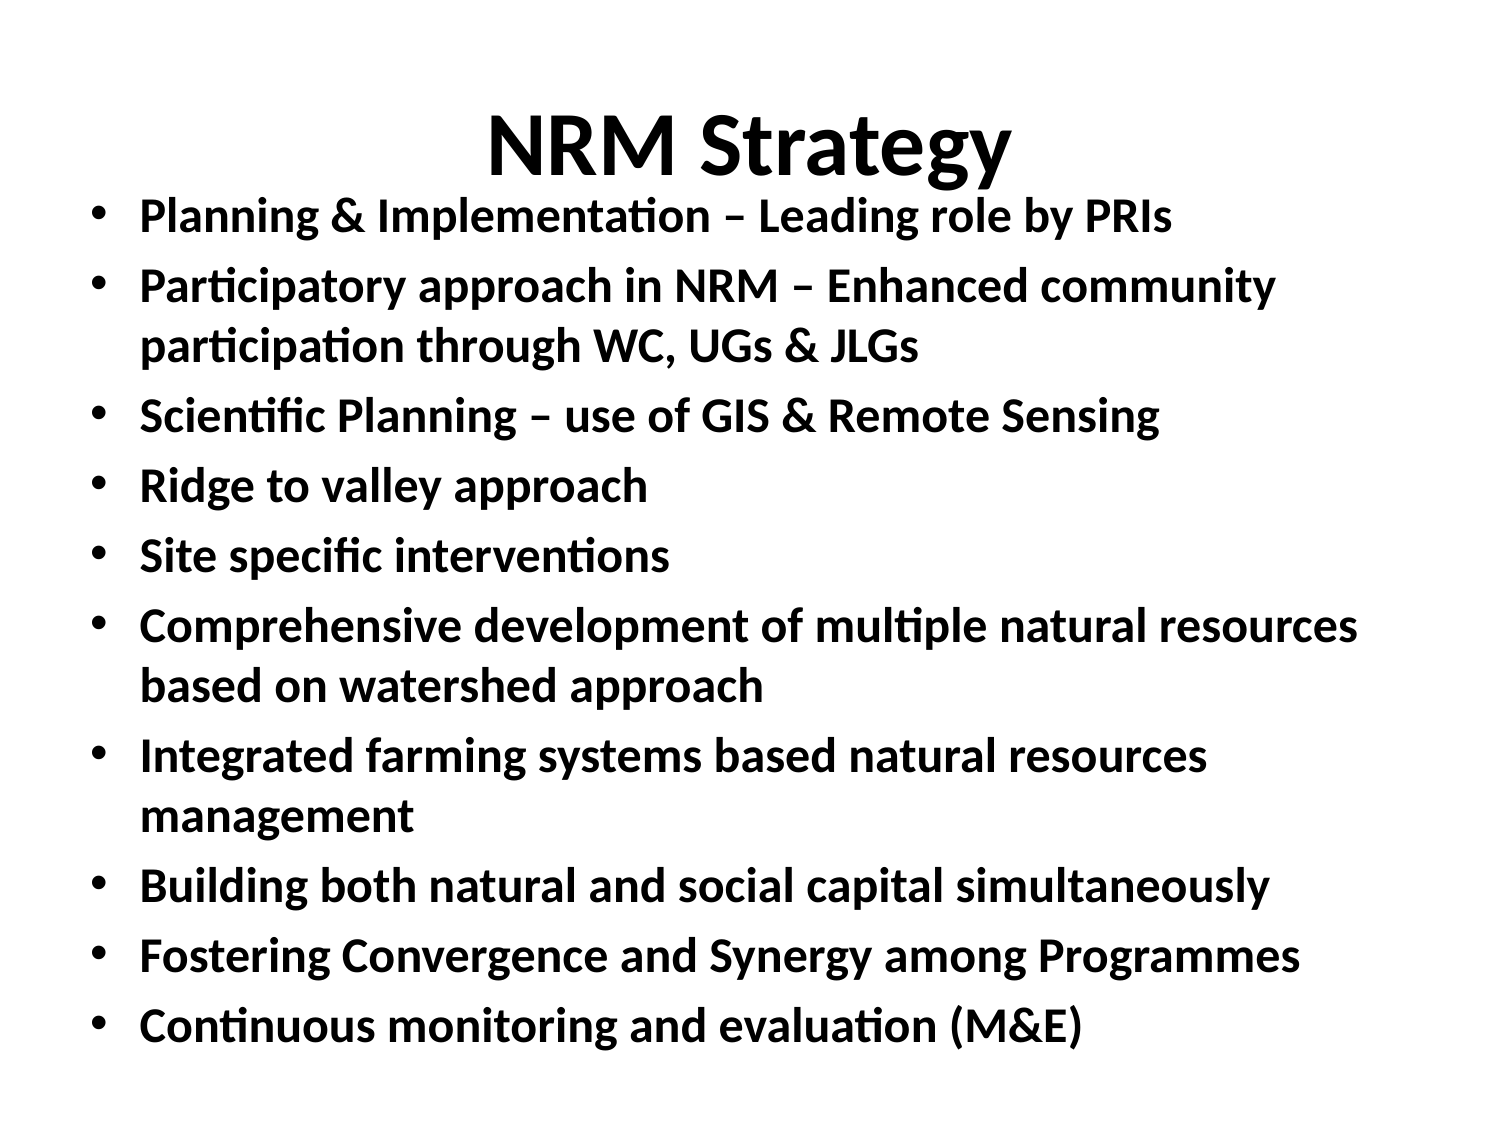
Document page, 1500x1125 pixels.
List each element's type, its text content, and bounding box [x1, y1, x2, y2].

list Planning & Implementation – Leading role by PRIs Participatory approach in NRM – Enhanced community participation through WC, UGs & JLGs Scientific Planning – use of GIS & Remote Sensing Ridge to valley approach Site specific interventions Comprehensive development of multiple natural resources based on watershed approach Integrated farming systems based natural resources management Building both natural and social capital simultaneously Fostering Convergence and Synergy among Programmes Continuous monitoring and evaluation (M&E) [75, 174, 1438, 1075]
title NRM Strategy [75, 45, 1425, 174]
